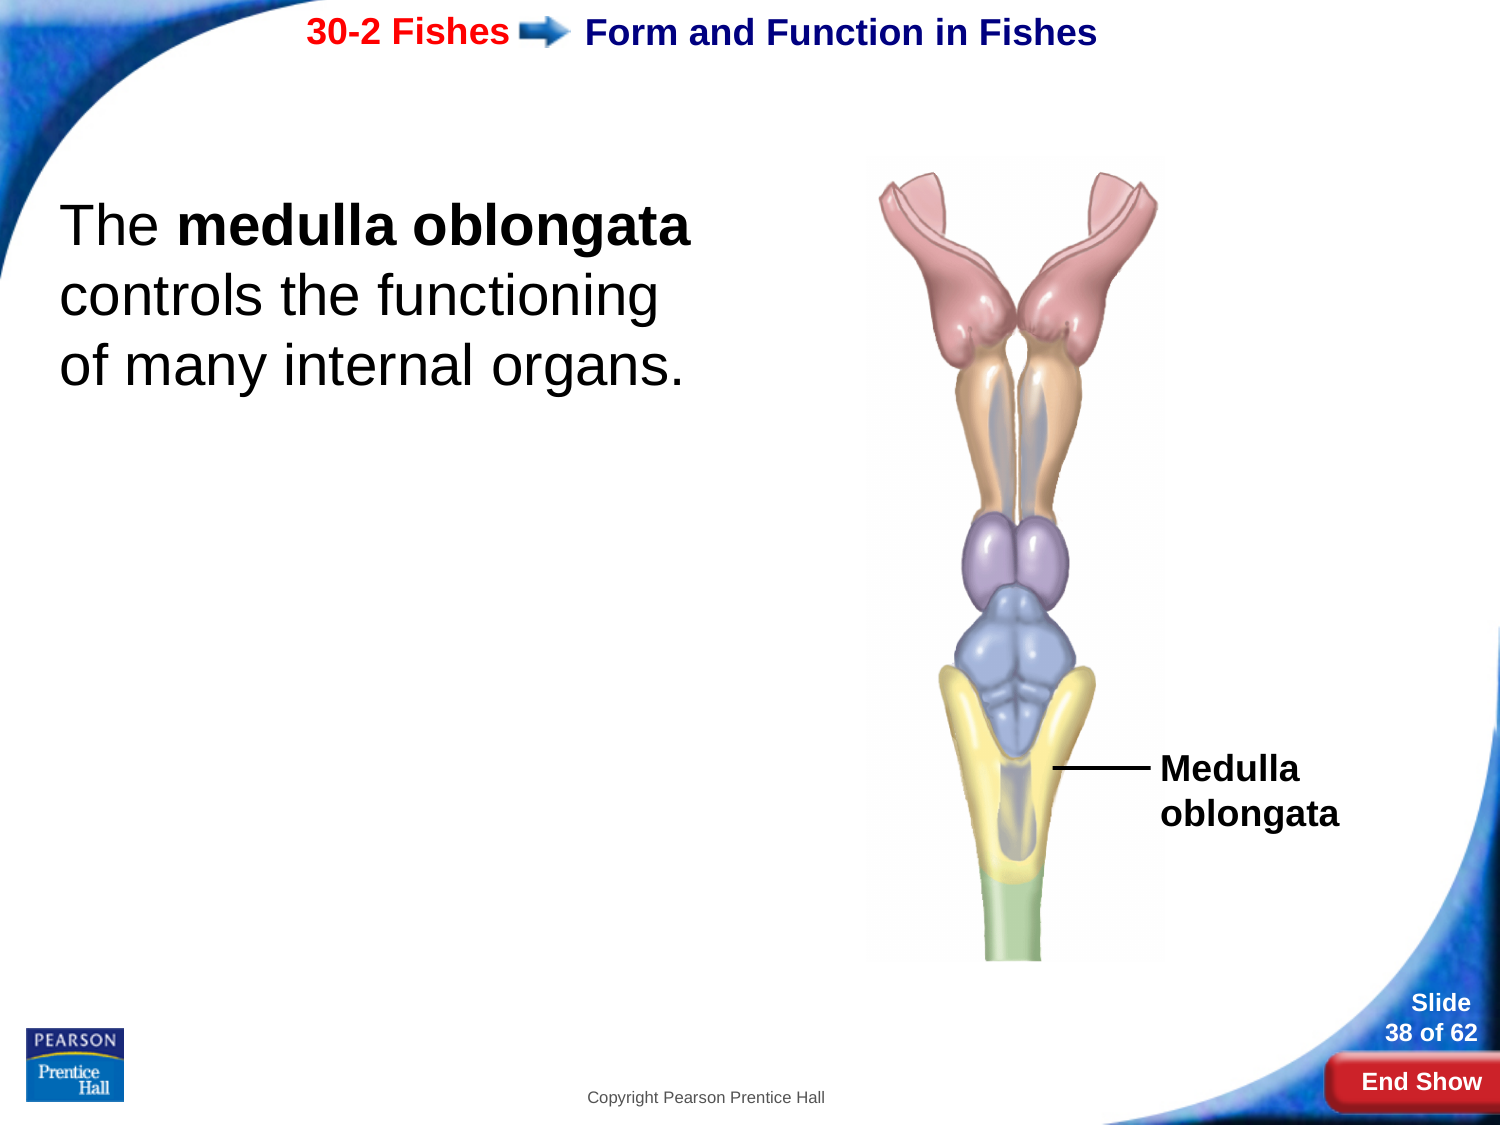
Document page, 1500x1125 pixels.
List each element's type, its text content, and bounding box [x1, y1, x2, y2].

title Form and Function in Fishes [569, 0, 1239, 76]
list The medulla oblongata controls the functioning of many internal organs. [44, 179, 713, 976]
footer Copyright Pearson Prentice Hall [468, 1078, 945, 1105]
picture [0, 0, 1500, 1125]
text_box Medulla oblongata [1169, 736, 1500, 841]
